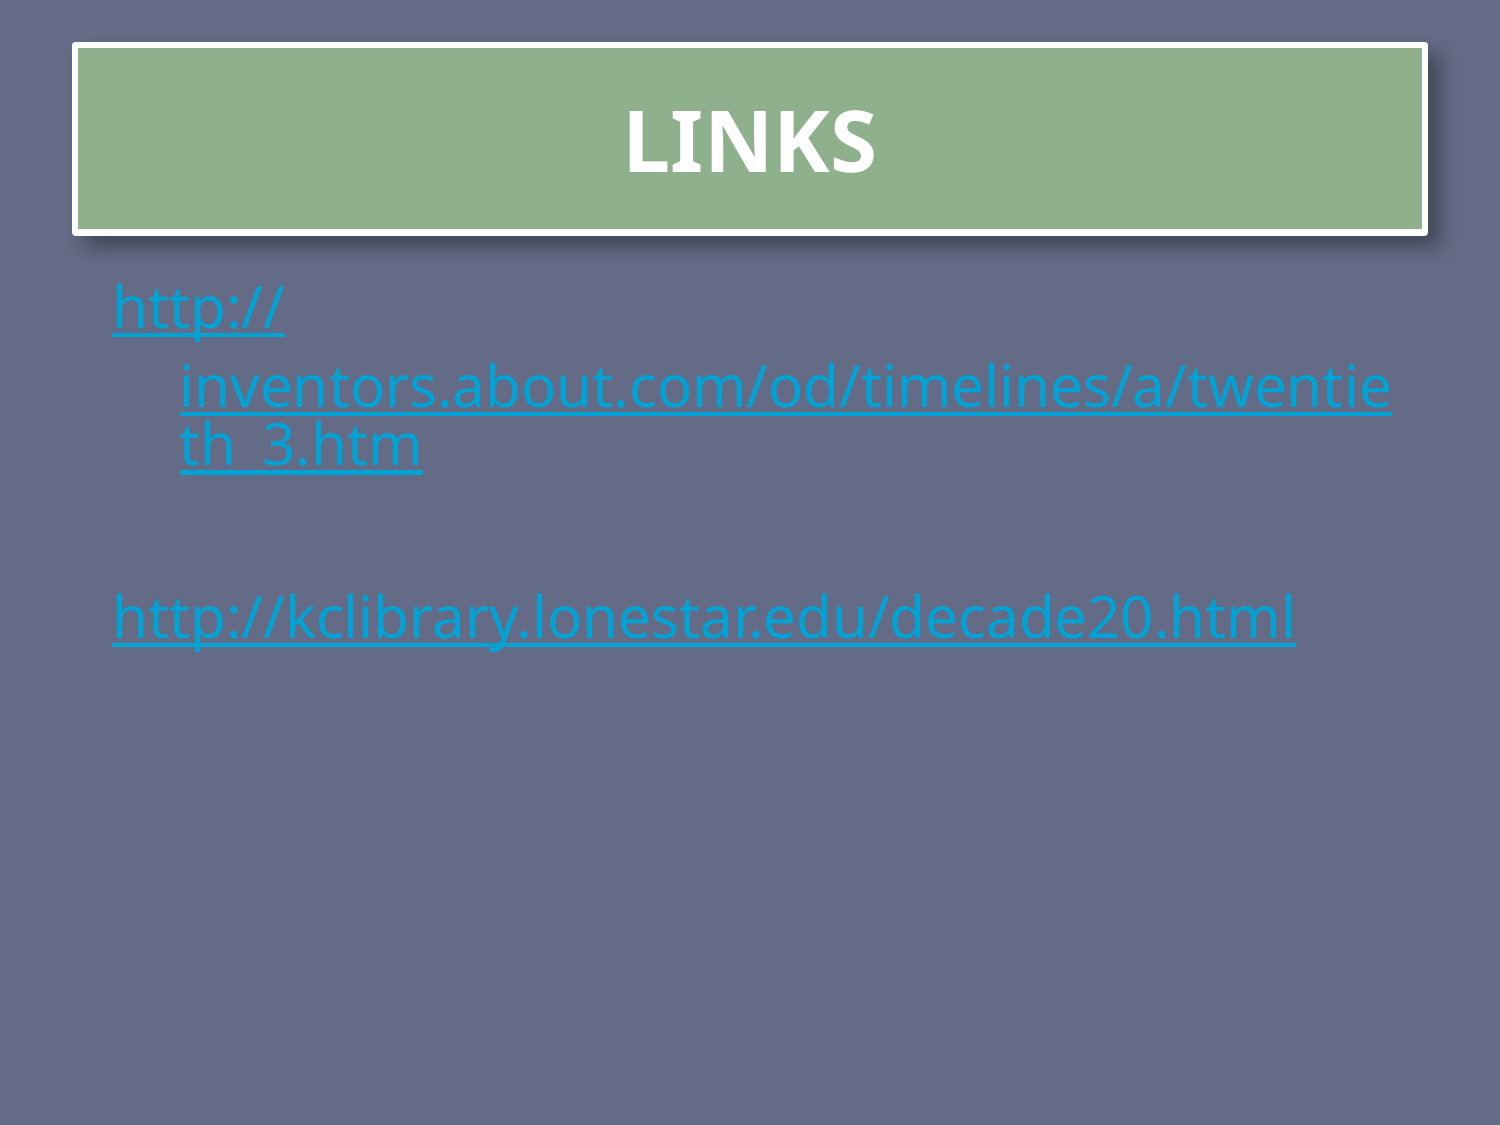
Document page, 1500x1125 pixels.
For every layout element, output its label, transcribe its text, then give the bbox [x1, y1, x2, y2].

list http://inventors.about.com/od/timelines/a/twentieth_3.htm http://kclibrary.lonestar.edu/decade20.html [75, 262, 1425, 1035]
title LINKS [72, 42, 1428, 236]
